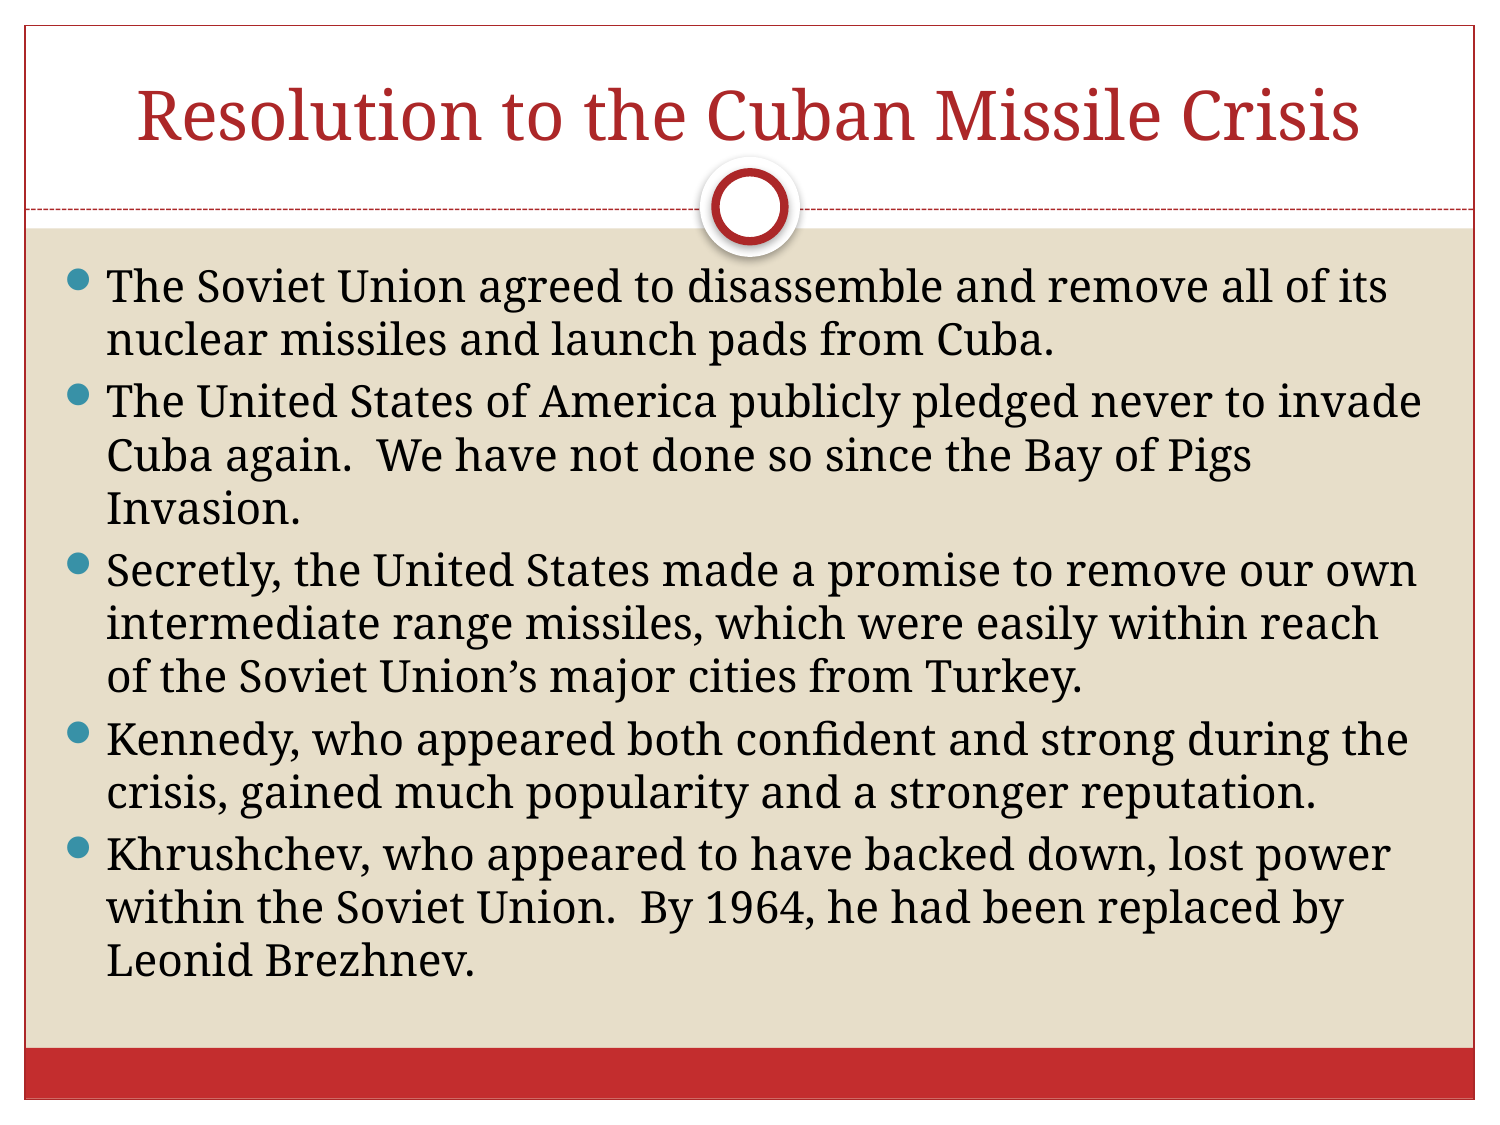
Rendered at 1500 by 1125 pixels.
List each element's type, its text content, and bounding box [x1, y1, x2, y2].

list The Soviet Union agreed to disassemble and remove all of its nuclear missiles and launch pads from Cuba. The United States of America publicly pledged never to invade Cuba again. We have not done so since the Bay of Pigs Invasion. Secretly, the United States made a promise to remove our own intermediate range missiles, which were easily within reach of the Soviet Union’s major cities from Turkey. Kennedy, who appeared both confident and strong during the crisis, gained much popularity and a stronger reputation. Khrushchev, who appeared to have backed down, lost power within the Soviet Union. By 1964, he had been replaced by Leonid Brezhnev. [49, 250, 1445, 1001]
title Resolution to the Cuban Missile Crisis [49, 37, 1450, 162]
